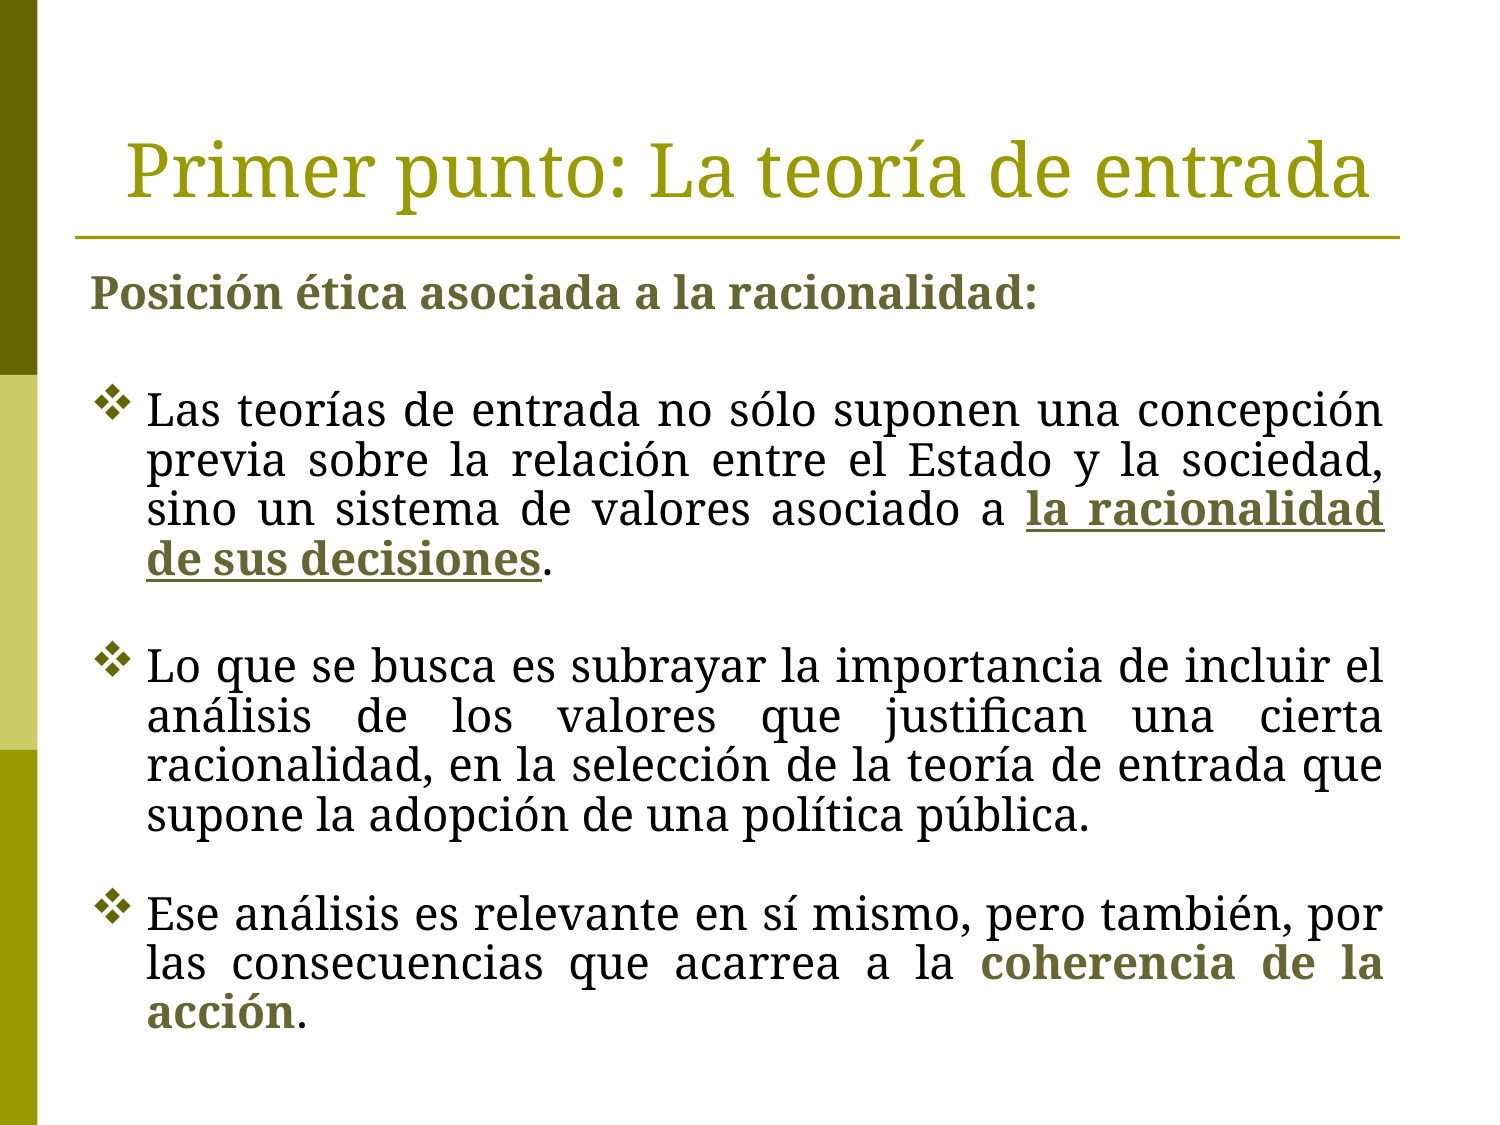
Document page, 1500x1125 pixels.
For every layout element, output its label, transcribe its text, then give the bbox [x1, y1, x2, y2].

list Posición ética asociada a la racionalidad: Las teorías de entrada no sólo suponen una concepción previa sobre la relación entre el Estado y la sociedad, sino un sistema de valores asociado a la racionalidad de sus decisiones. Lo que se busca es subrayar la importancia de incluir el análisis de los valores que justifican una cierta racionalidad, en la selección de la teoría de entrada que supone la adopción de una política pública. Ese análisis es relevante en sí mismo, pero también, por las consecuencias que acarrea a la coherencia de la acción. [74, 262, 1400, 1000]
title Primer punto: La teoría de entrada [74, 32, 1426, 221]
